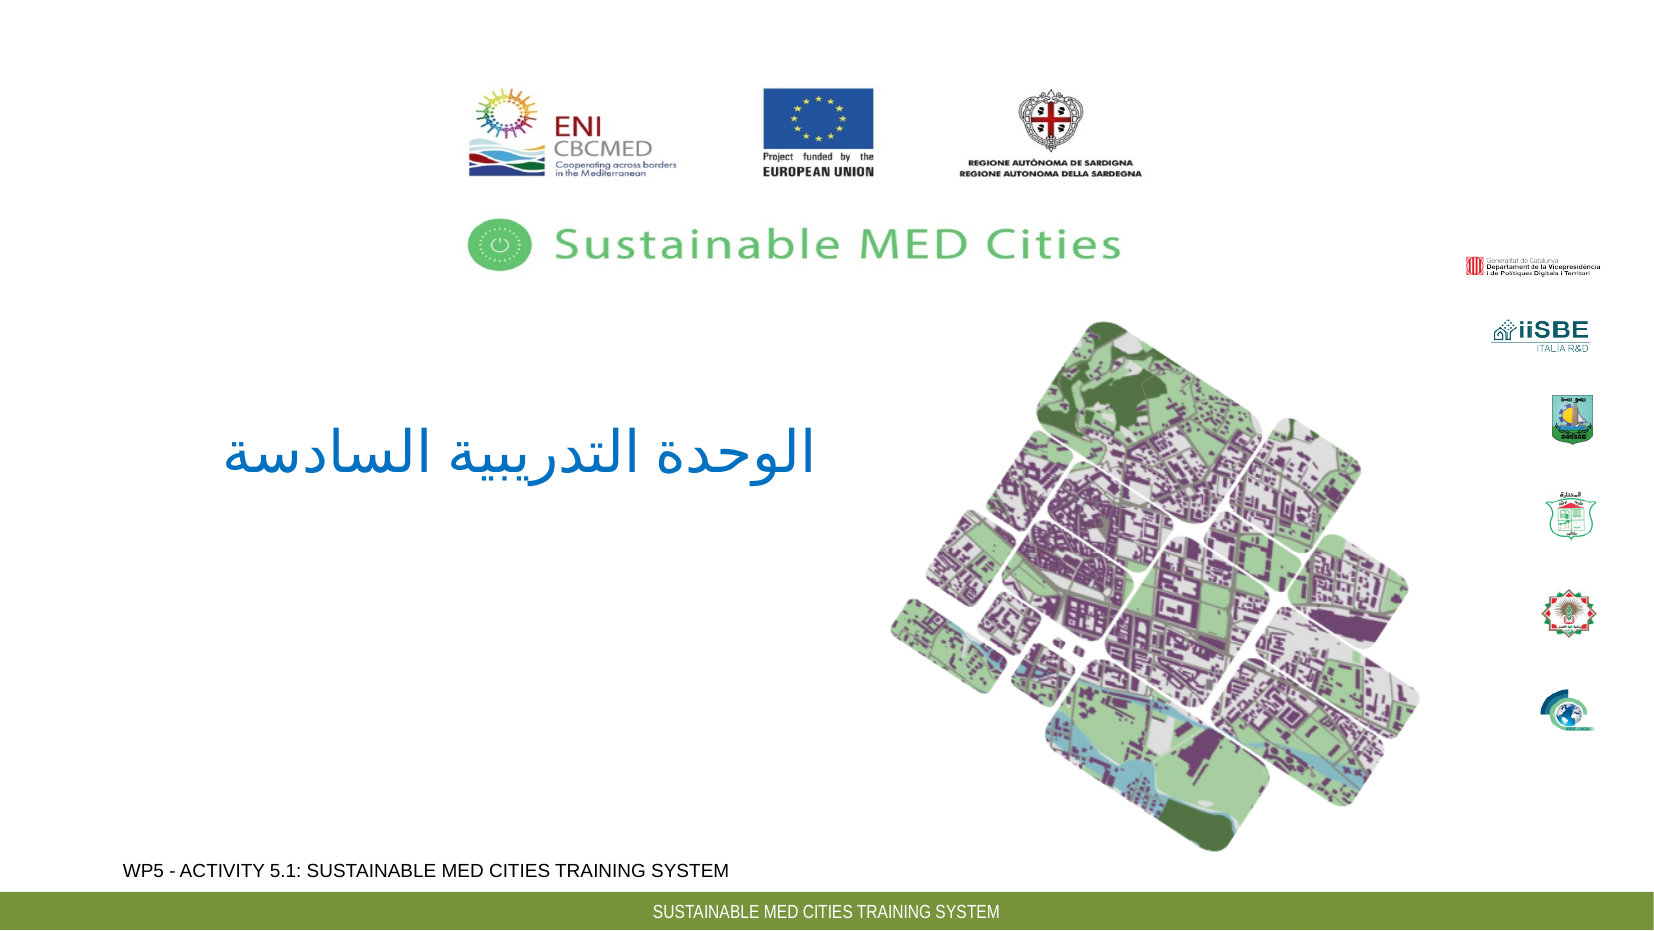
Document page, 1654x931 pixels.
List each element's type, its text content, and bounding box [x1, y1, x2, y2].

picture [1536, 587, 1603, 643]
picture [1543, 491, 1603, 544]
picture [1547, 392, 1603, 448]
subtitle الوحدة التدريبية السادسة عرض دراسات الحالة: مختارة – لبنان [208, 412, 1095, 755]
picture [1531, 687, 1603, 736]
picture [1484, 317, 1603, 356]
picture [1461, 248, 1603, 281]
picture [436, 70, 1548, 891]
